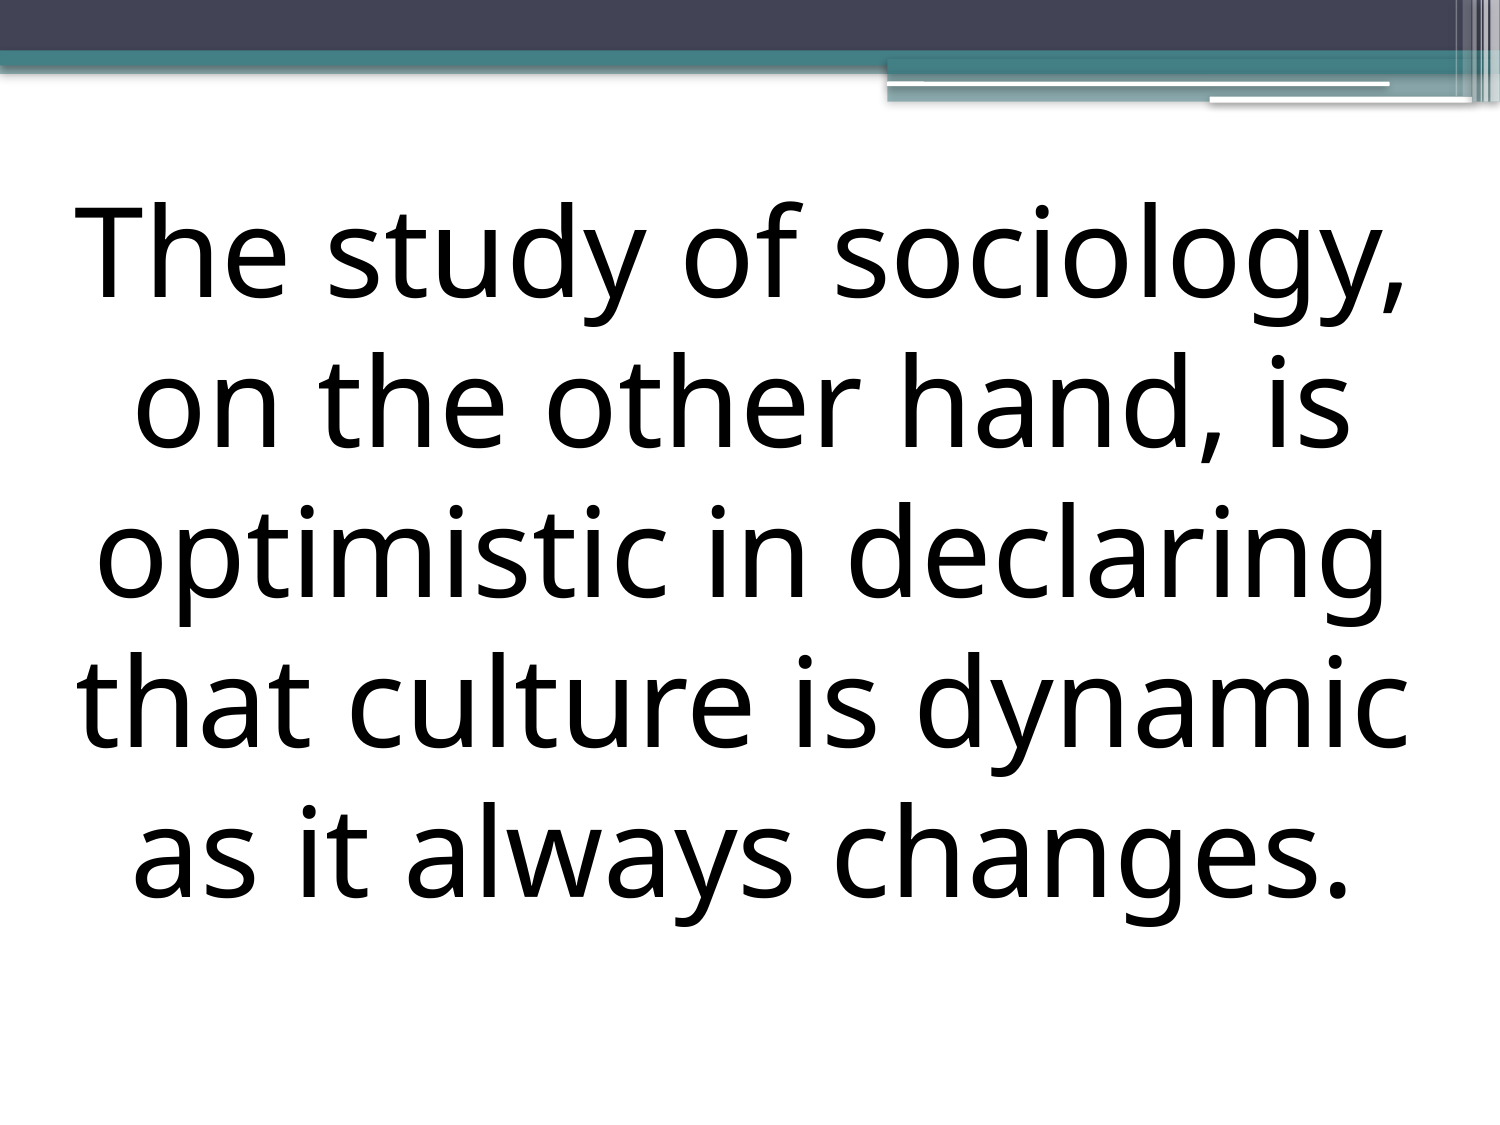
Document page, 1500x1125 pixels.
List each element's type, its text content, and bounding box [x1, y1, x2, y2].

text_box The study of sociology, on the other hand, is optimistic in declaring that culture is dynamic as it always changes. [37, 164, 1450, 930]
